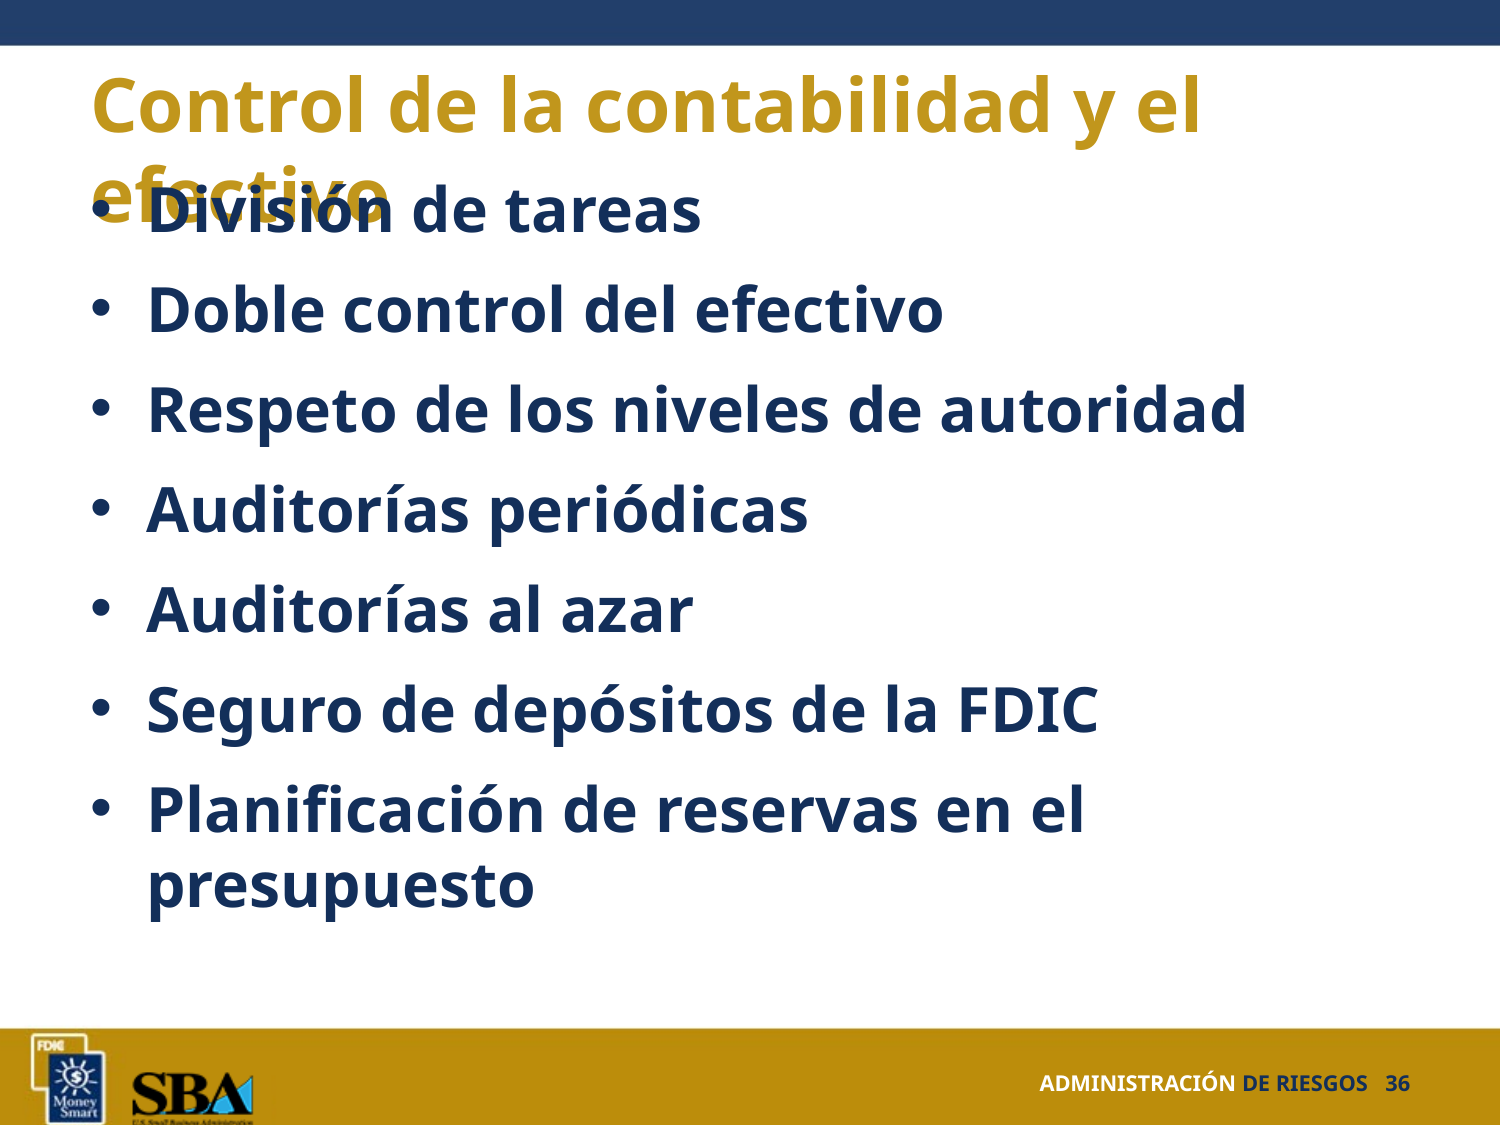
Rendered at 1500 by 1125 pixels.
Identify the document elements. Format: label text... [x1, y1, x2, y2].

list División de tareas Doble control del efectivo Respeto de los niveles de autoridad Auditorías periódicas Auditorías al azar Seguro de depósitos de la FDIC Planificación de reservas en el presupuesto [74, 162, 1426, 863]
picture [0, 0, 1500, 1125]
title Control de la contabilidad y el efectivo [74, 49, 1500, 151]
